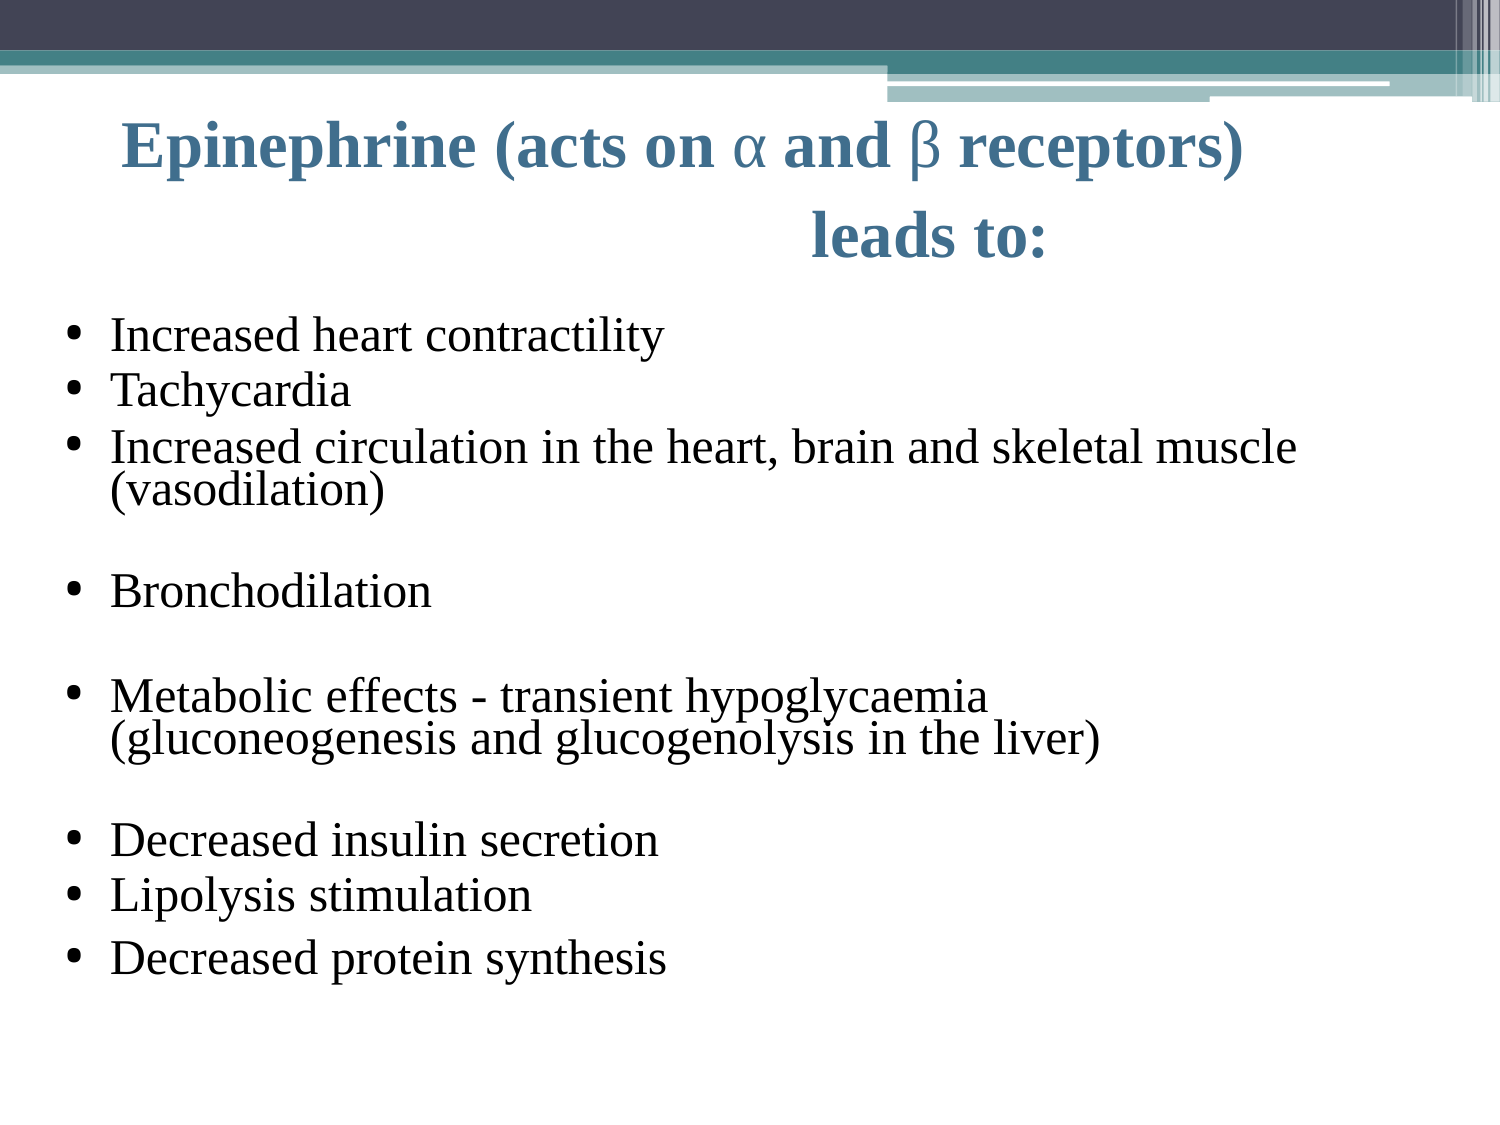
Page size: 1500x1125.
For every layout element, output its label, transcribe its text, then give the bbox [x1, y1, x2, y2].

title Epinephrine (acts on α and β receptors) leads to: [43, 86, 1323, 280]
text_box Increased heart contractility Tachycardia Increased circulation in the heart, brain and skeletal muscle (vasodilation) Bronchodilation Metabolic effects - transient hypoglycaemia (gluconeogenesis and glucogenolysis in the liver) Decreased insulin secretion Lipolysis stimulation Decreased protein synthesis [62, 296, 1312, 985]
